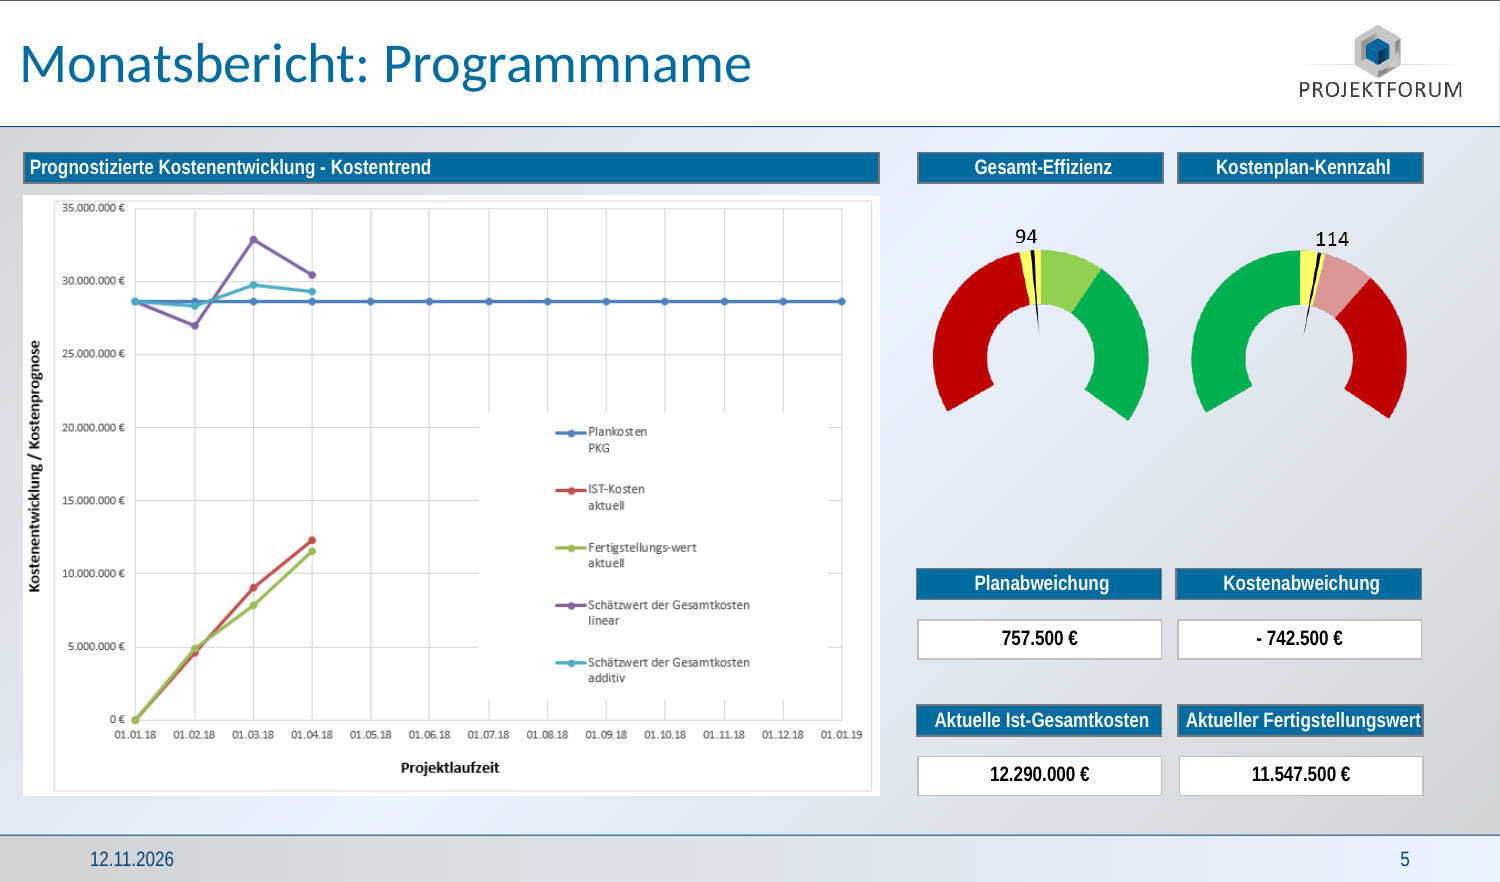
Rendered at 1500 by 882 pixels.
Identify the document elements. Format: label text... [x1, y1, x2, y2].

text_box Aktuelle Ist-Gesamtkosten [916, 705, 1162, 736]
text_box Kostenplan-Kennzahl [1178, 152, 1423, 184]
text_box Prognostizierte Kostenentwicklung - Kostentrend [23, 152, 880, 184]
text_box 757.500 € [918, 619, 1162, 659]
text_box 11.547.500 € [1179, 756, 1423, 796]
title Monatsbericht: Programmname [4, 1, 1407, 128]
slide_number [75, 841, 425, 879]
text_box Kostenabweichung [1176, 568, 1422, 600]
text_box Gesamt-Effizienz [918, 152, 1163, 184]
slide_number 5 [1074, 841, 1425, 879]
text_box Aktueller Fertigstellungswert [1178, 705, 1423, 736]
picture [1407, 17, 1478, 107]
picture [897, 207, 1443, 509]
text_box 12.290.000 € [918, 756, 1162, 796]
picture [23, 195, 880, 796]
text_box - 742.500 € [1178, 619, 1422, 659]
text_box Planabweichung [916, 568, 1162, 600]
